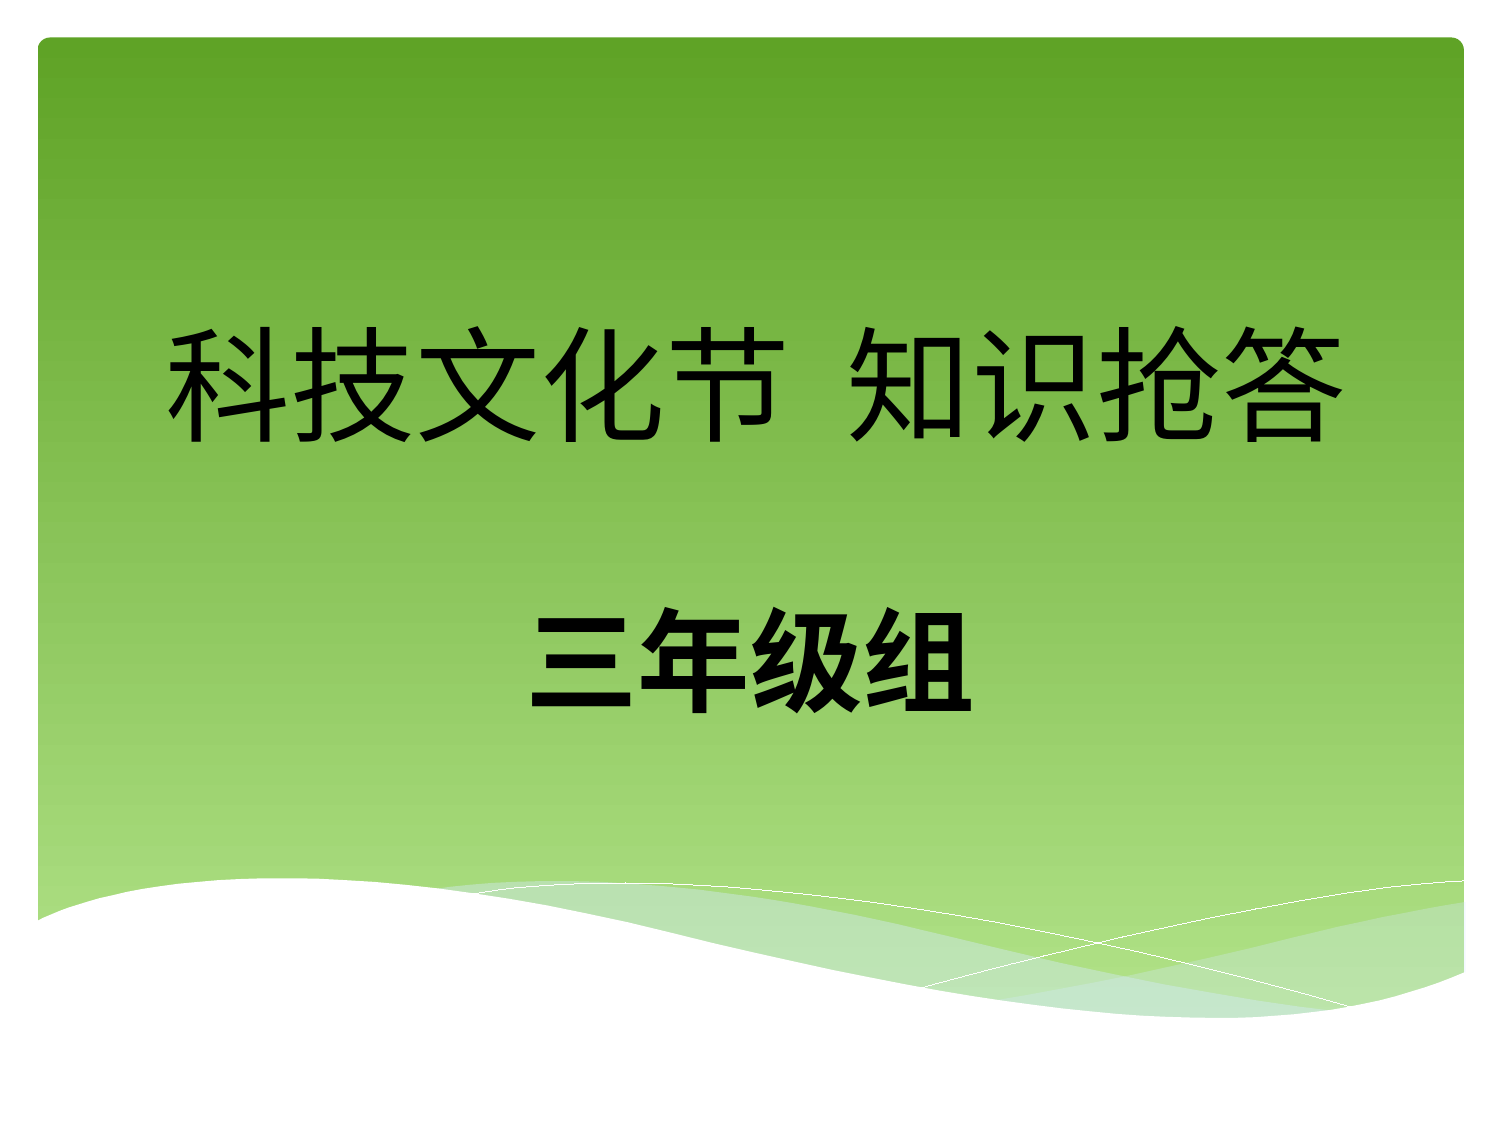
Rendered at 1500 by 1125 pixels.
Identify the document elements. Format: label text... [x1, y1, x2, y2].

title 科技文化节 知识抢答 [88, 172, 1424, 465]
subtitle 三年级组 [225, 583, 1275, 825]
